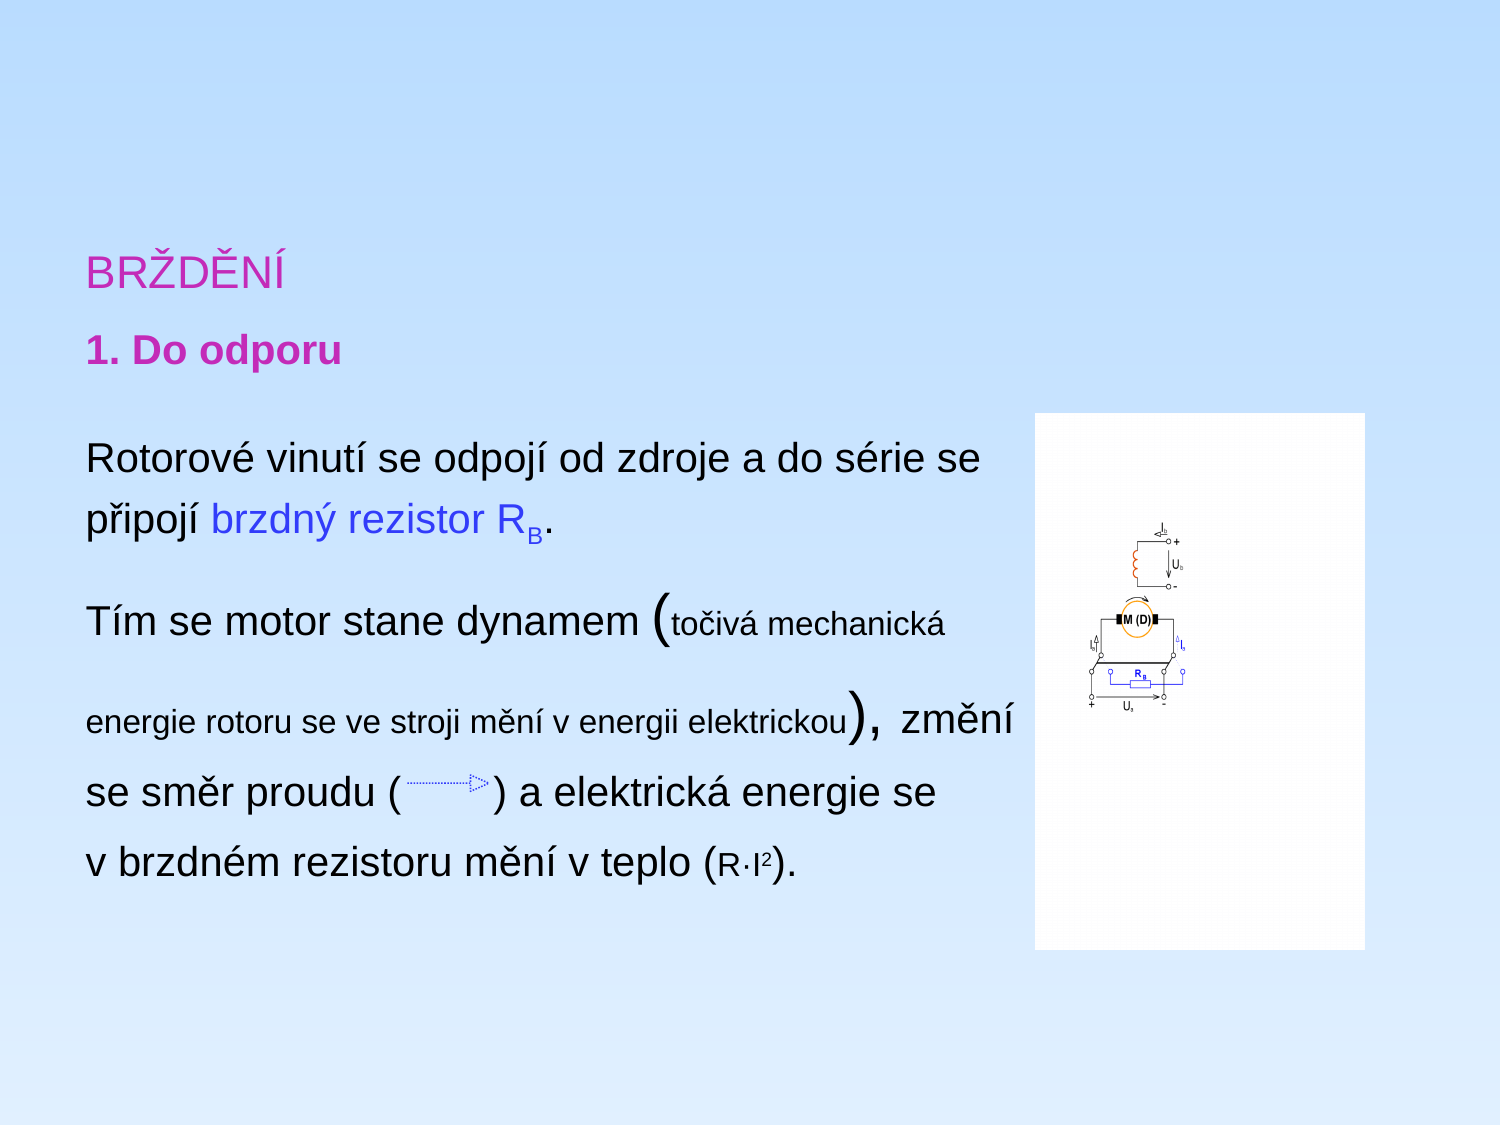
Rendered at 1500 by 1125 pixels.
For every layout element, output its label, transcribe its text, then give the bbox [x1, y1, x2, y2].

picture [1035, 413, 1365, 950]
text_box BRŽDĚNÍ 1. Do odporu [70, 208, 1400, 381]
text_box Rotorové vinutí se odpojí od zdroje a do série se připojí brzdný rezistor RB. Tím se motor stane dynamem (točivá mechanická energie rotoru se ve stroji mění v energii elektrickou), změní se směr proudu ( ) a elektrická energie se v brzdném rezistoru mění v teplo (R·I2). [70, 413, 1034, 968]
text_box [407, 774, 489, 794]
